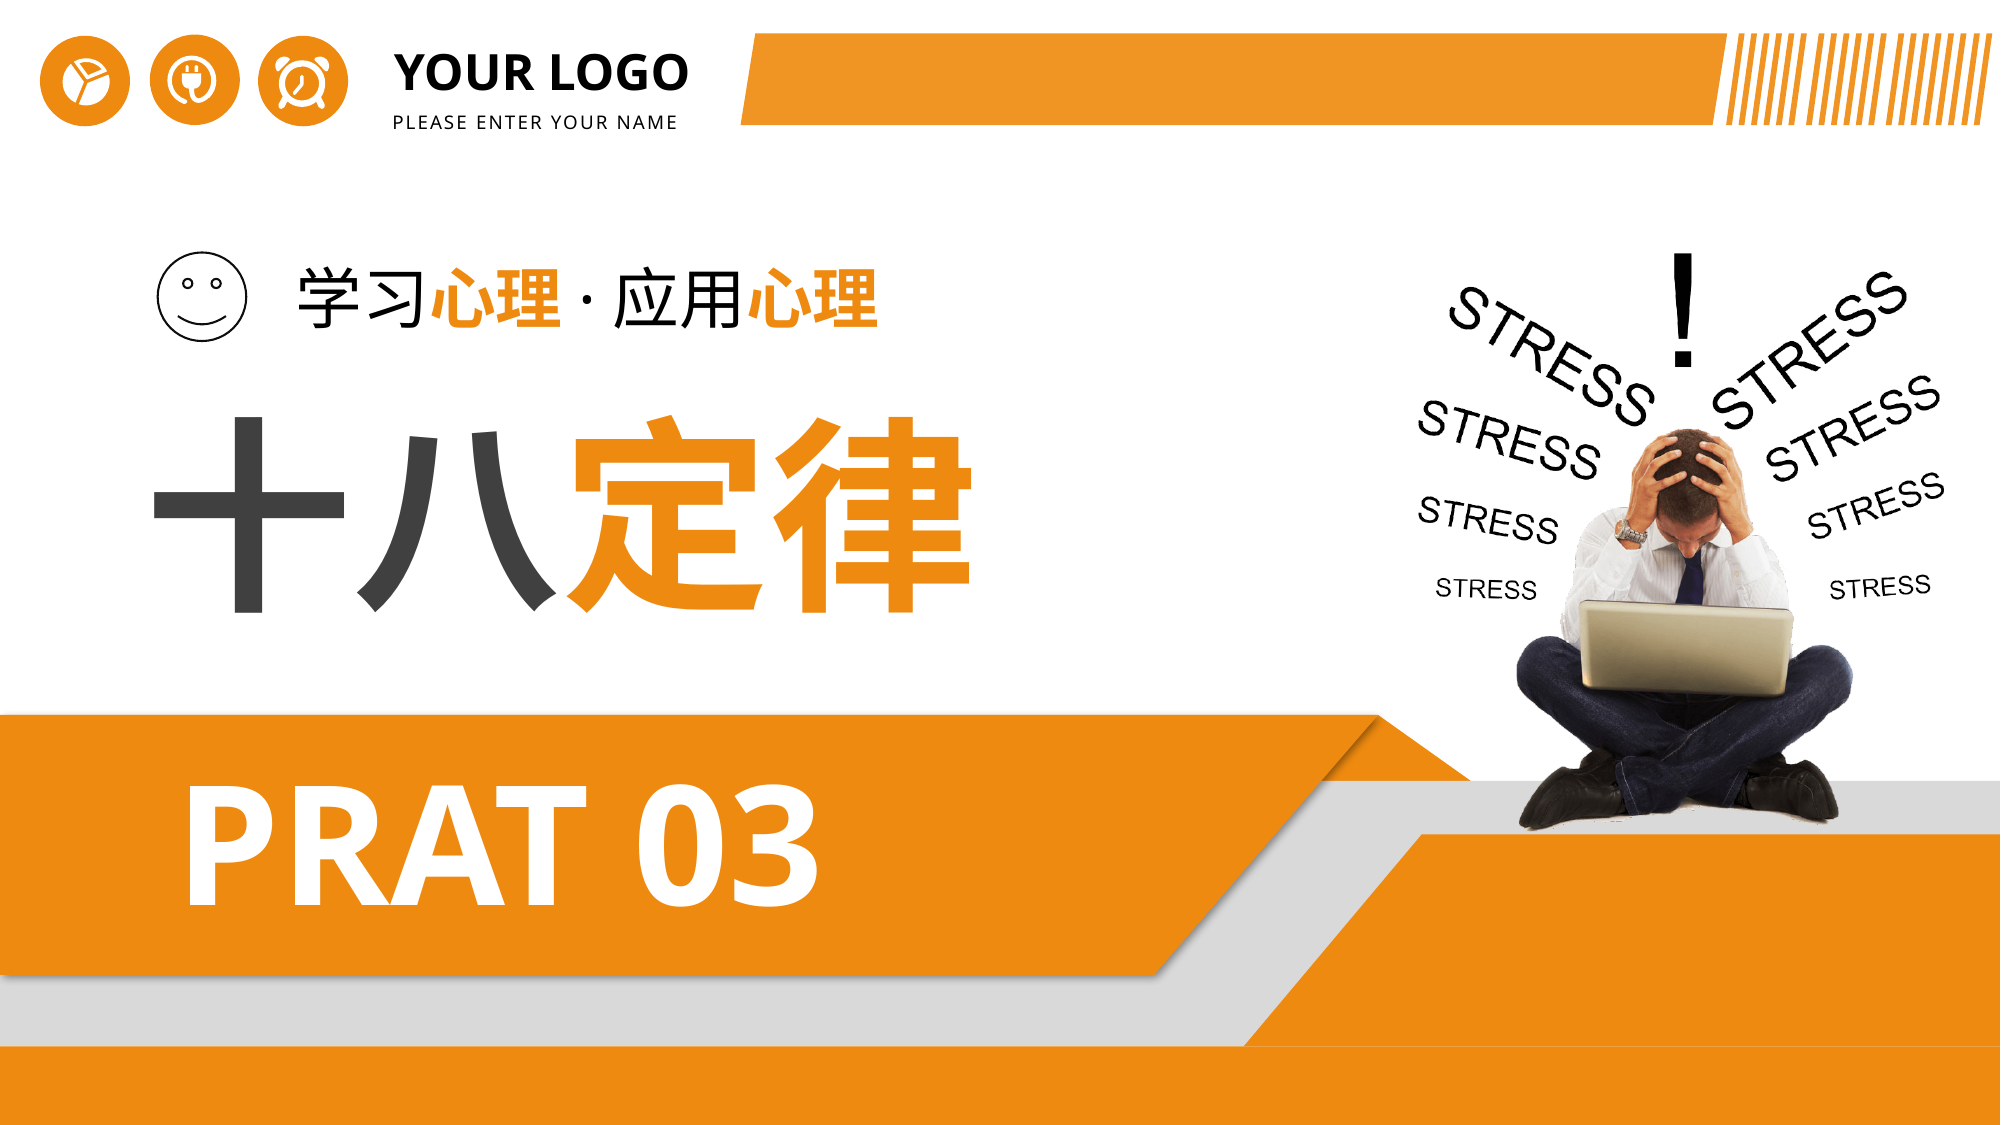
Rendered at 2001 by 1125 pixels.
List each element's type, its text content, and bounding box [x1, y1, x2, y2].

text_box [0, 714, 2000, 1125]
text_box [156, 251, 248, 343]
text_box 学习心理·应用心理 [280, 249, 1100, 345]
picture [1390, 214, 1966, 851]
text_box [740, 33, 1993, 126]
text_box 十八定律 [129, 378, 1134, 644]
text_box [40, 34, 715, 142]
